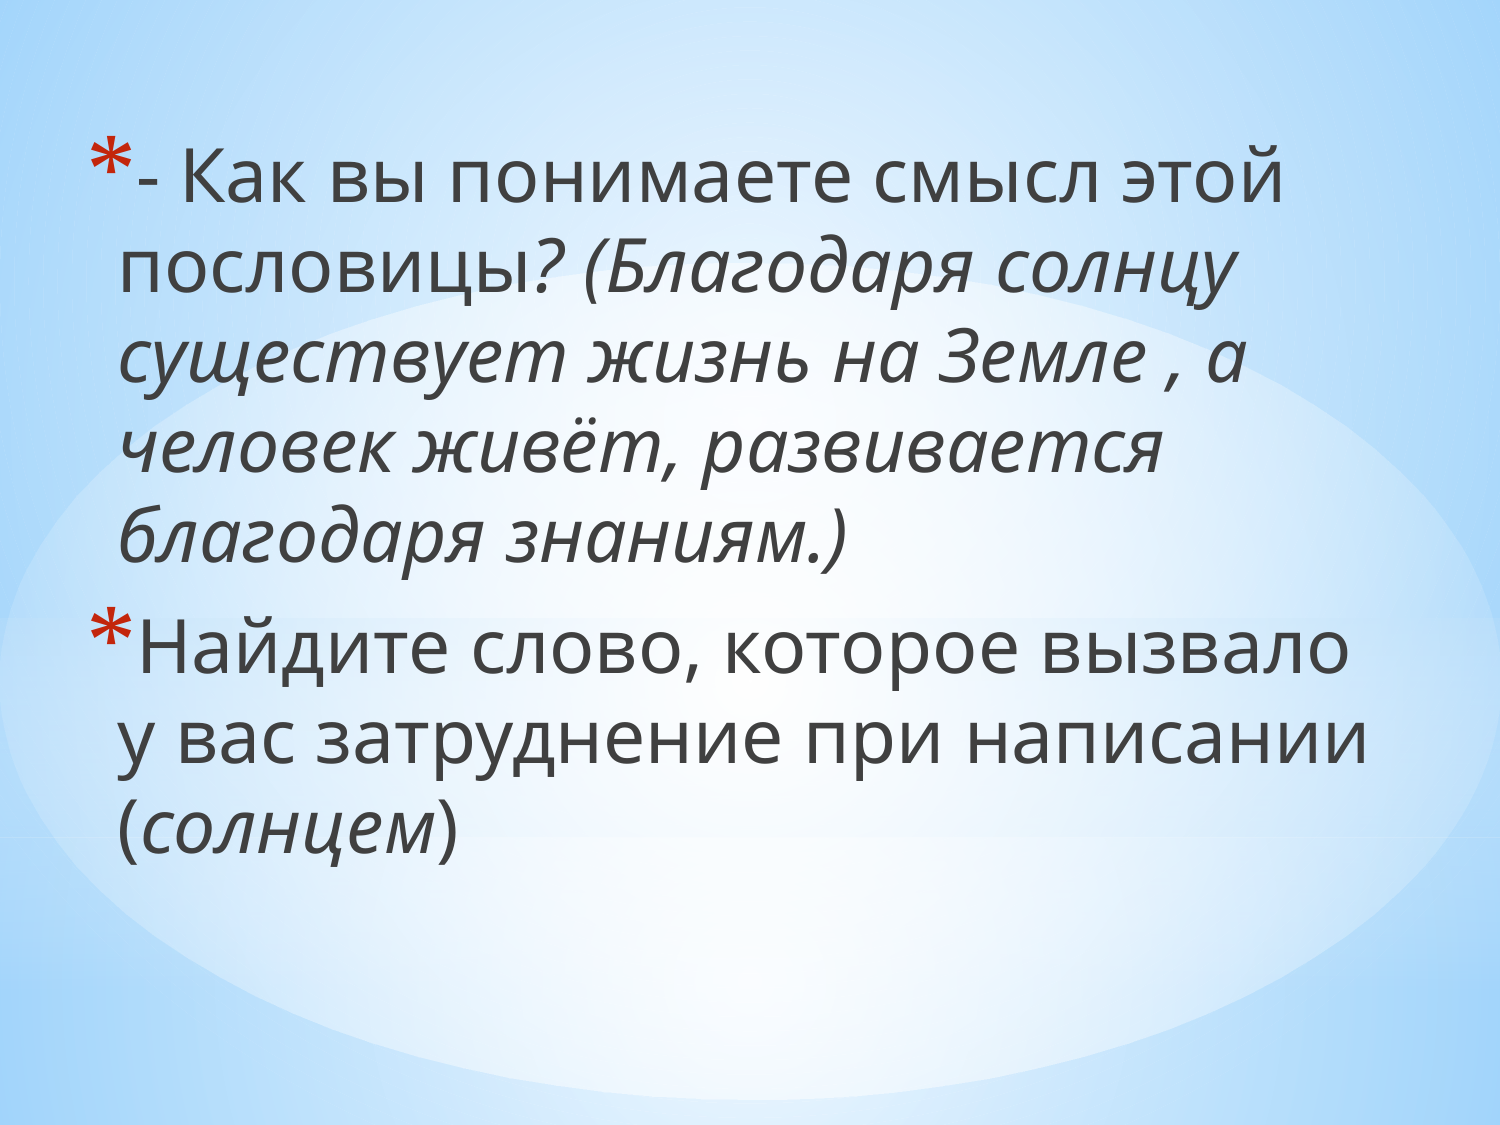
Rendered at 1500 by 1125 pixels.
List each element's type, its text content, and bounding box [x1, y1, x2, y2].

list - Как вы понимаете смысл этой пословицы? (Благодаря солнцу существует жизнь на Земле , а человек живёт, развивается благодаря знаниям.) Найдите слово, которое вызвало у вас затруднение при написании (солнцем) [64, 120, 1424, 976]
